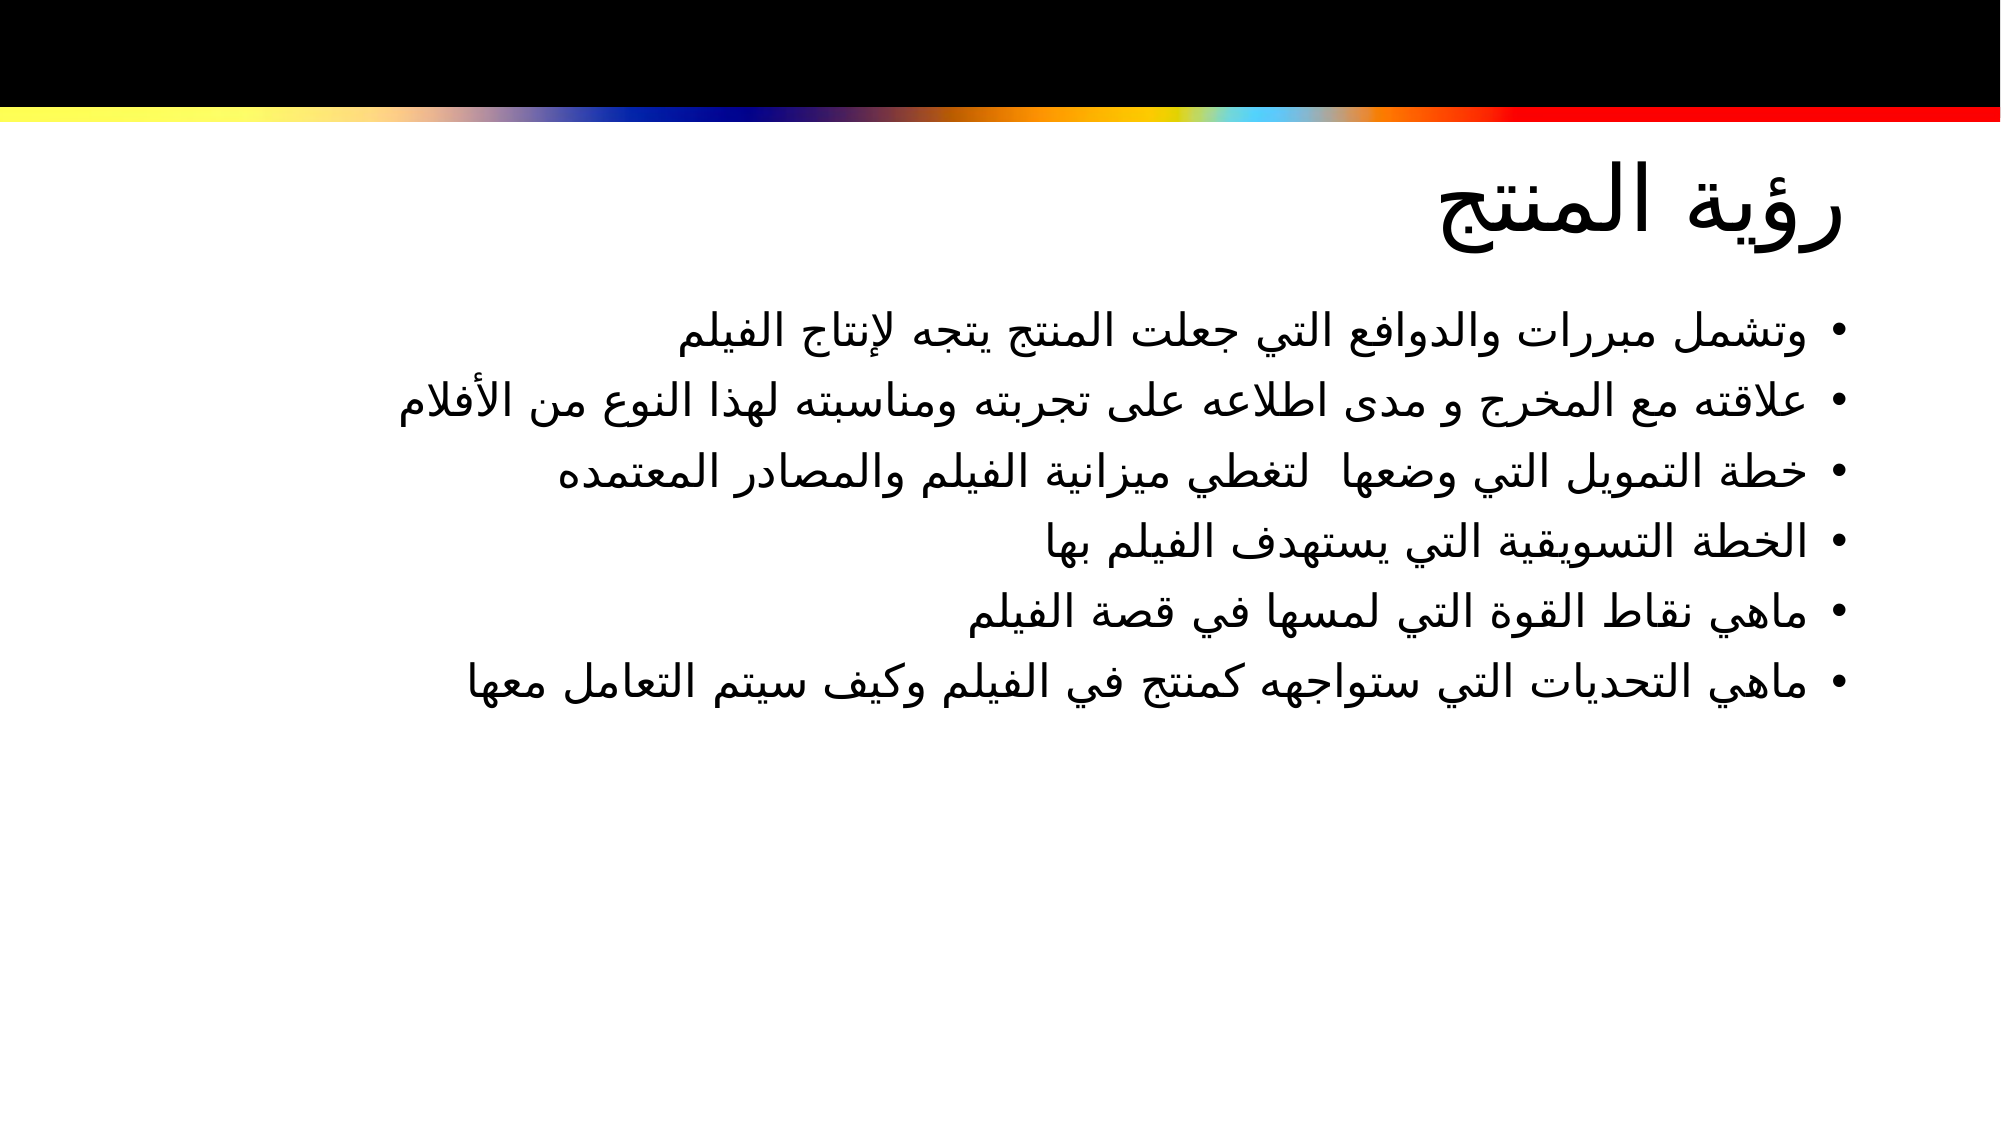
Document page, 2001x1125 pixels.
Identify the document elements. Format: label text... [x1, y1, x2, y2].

list وتشمل مبررات والدوافع التي جعلت المنتج يتجه لإنتاج الفيلم علاقته مع المخرج و مدى اطلاعه على تجربته ومناسبته لهذا النوع من الأفلام خطة التمويل التي وضعها لتغطي ميزانية الفيلم والمصادر المعتمده الخطة التسويقية التي يستهدف الفيلم بها ماهي نقاط القوة التي لمسها في قصة الفيلم ماهي التحديات التي ستواجهه كمنتج في الفيلم وكيف سيتم التعامل معها [137, 299, 1863, 1014]
title رؤية المنتج [137, 145, 1863, 299]
picture [0, 107, 2001, 122]
